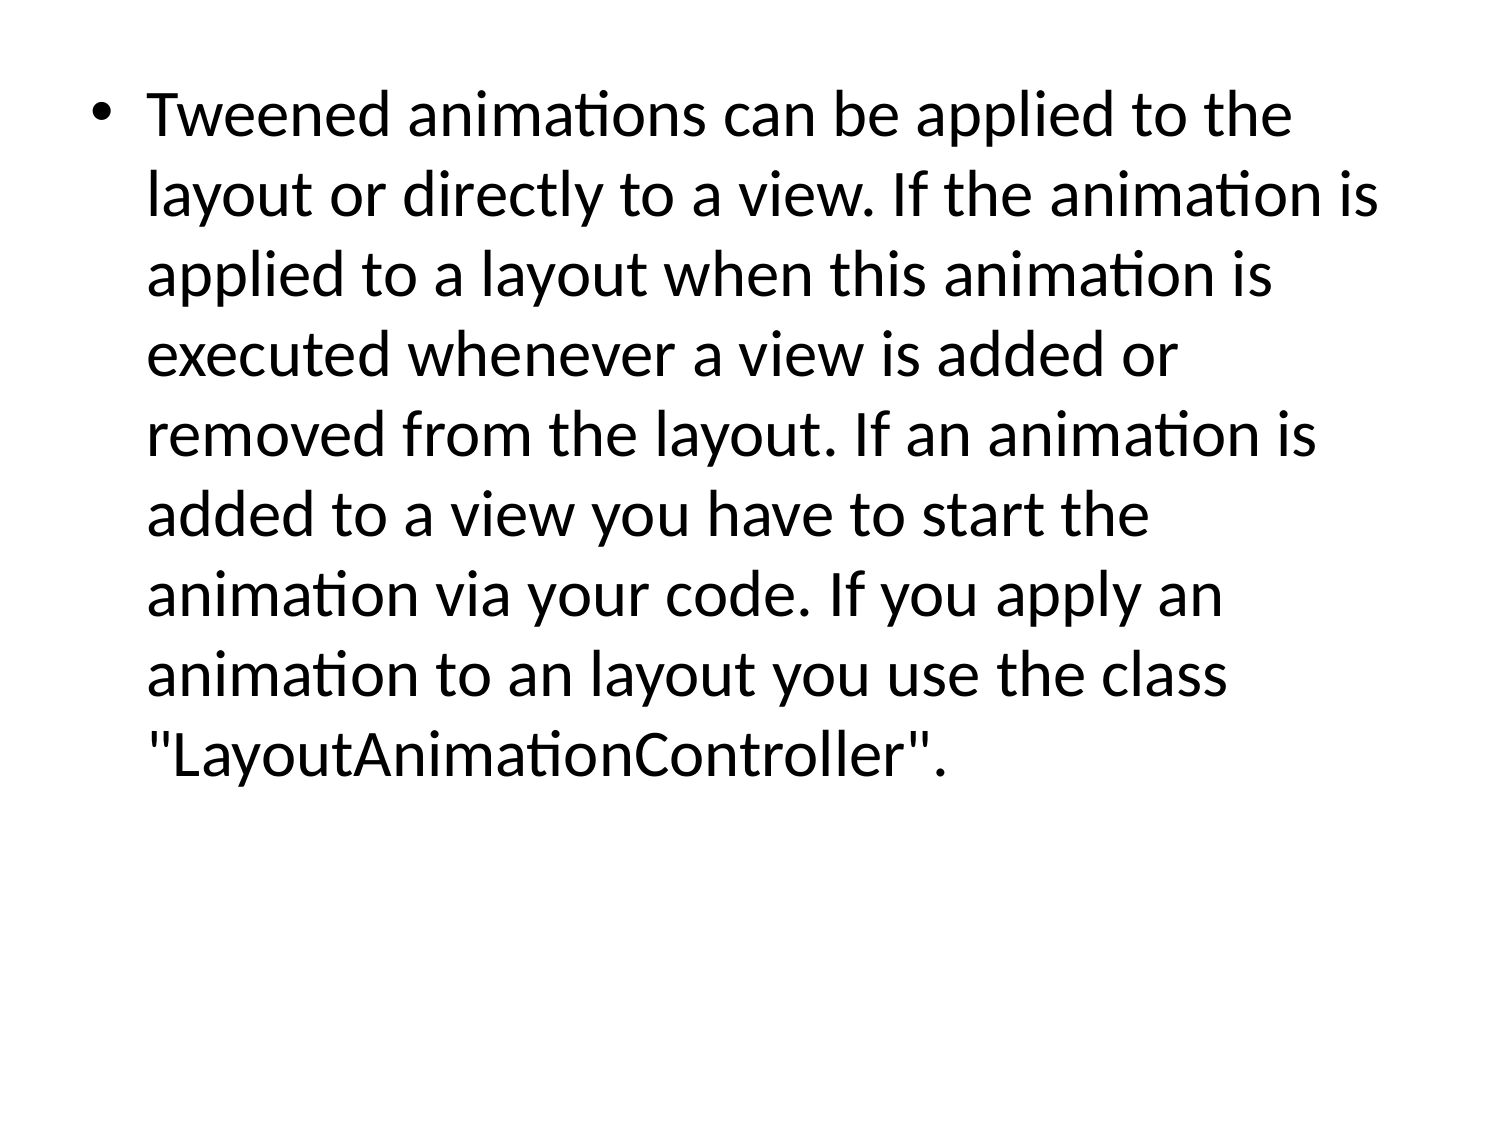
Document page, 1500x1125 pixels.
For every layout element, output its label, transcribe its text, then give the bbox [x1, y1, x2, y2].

list Tweened animations can be applied to the layout or directly to a view. If the animation is applied to a layout when this animation is executed whenever a view is added or removed from the layout. If an animation is added to a view you have to start the animation via your code. If you apply an animation to an layout you use the class "LayoutAnimationController". [75, 62, 1425, 1005]
